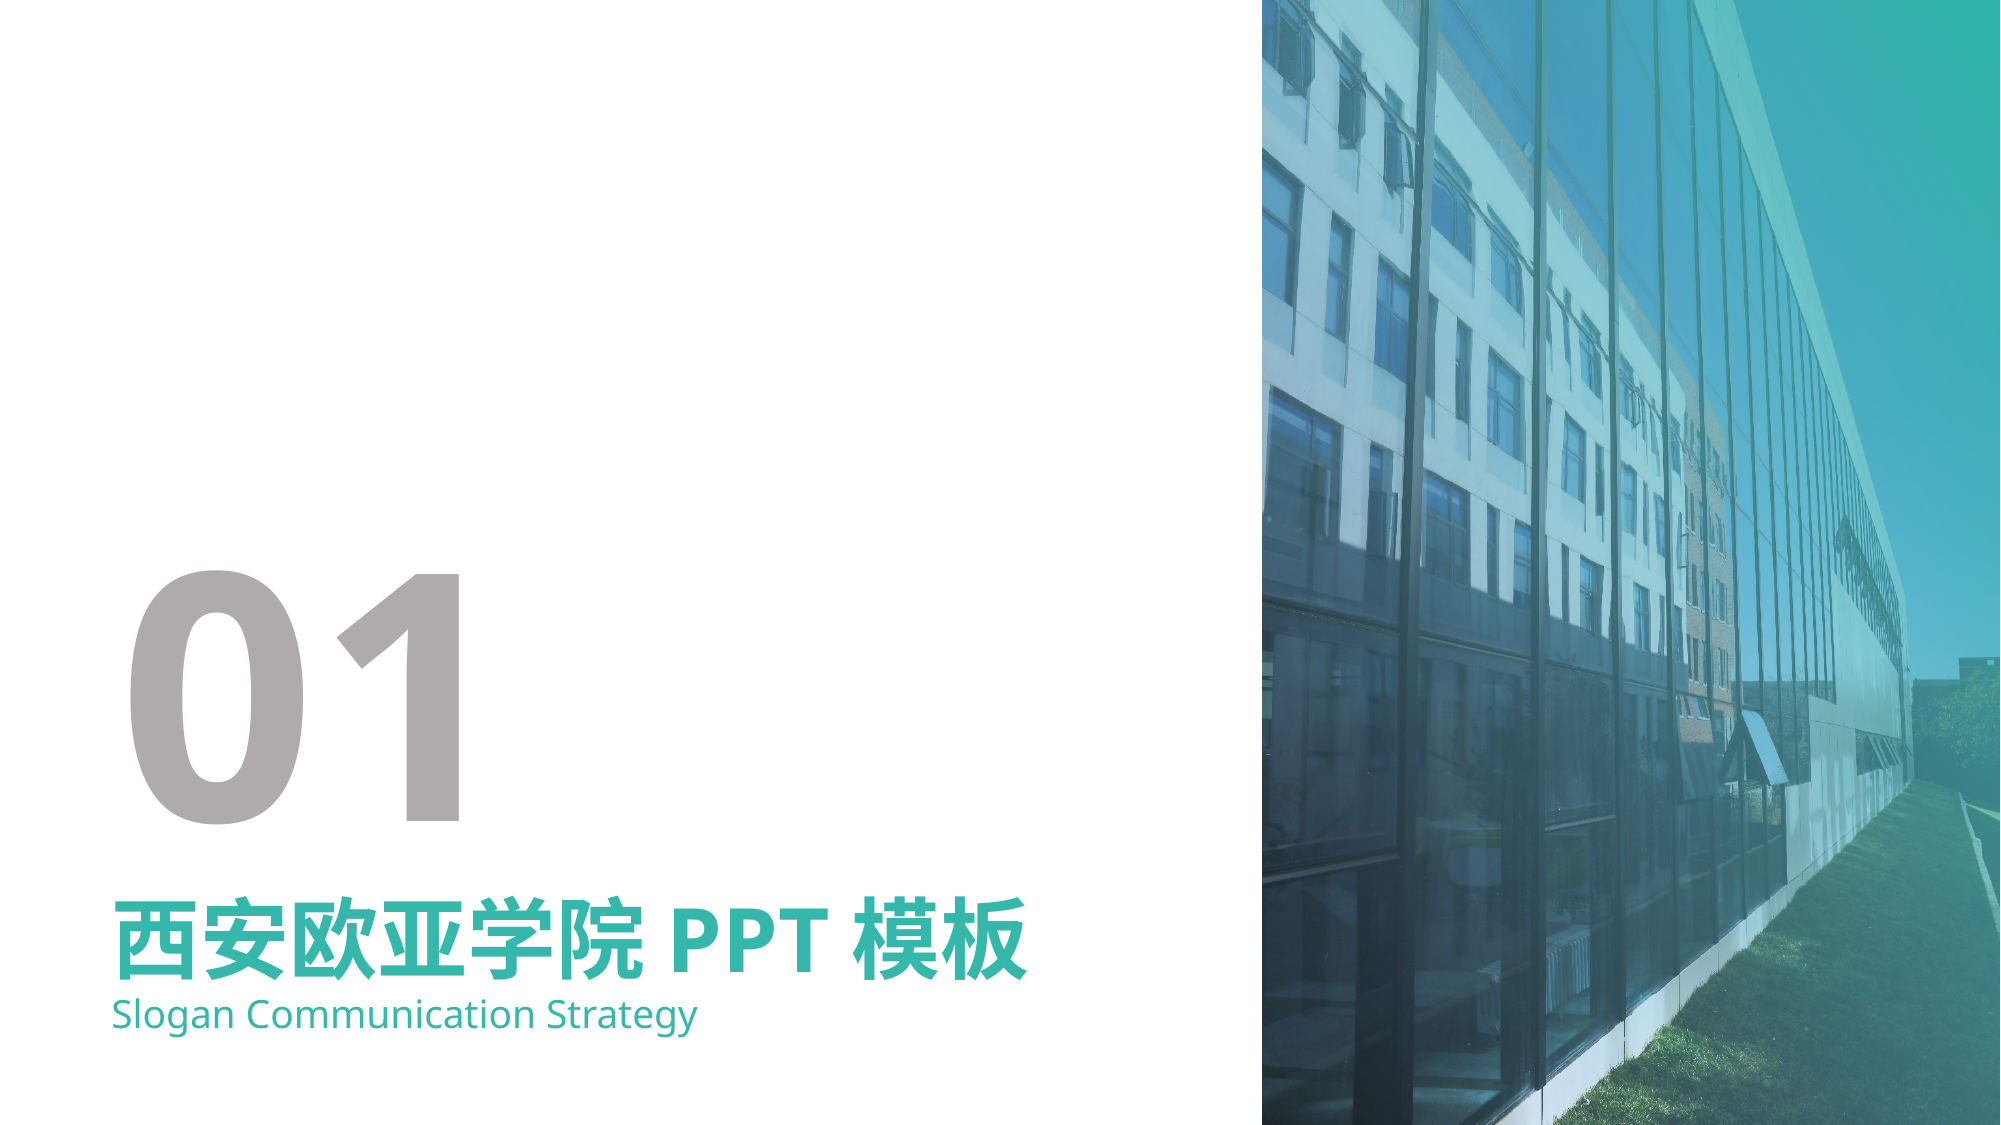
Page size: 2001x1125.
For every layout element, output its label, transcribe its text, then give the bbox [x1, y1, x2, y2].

text_box 西安欧亚学院PPT模板 Slogan Communication Strategy [96, 875, 1046, 1044]
text_box 01 [104, 468, 530, 875]
picture [1262, 0, 2000, 1125]
